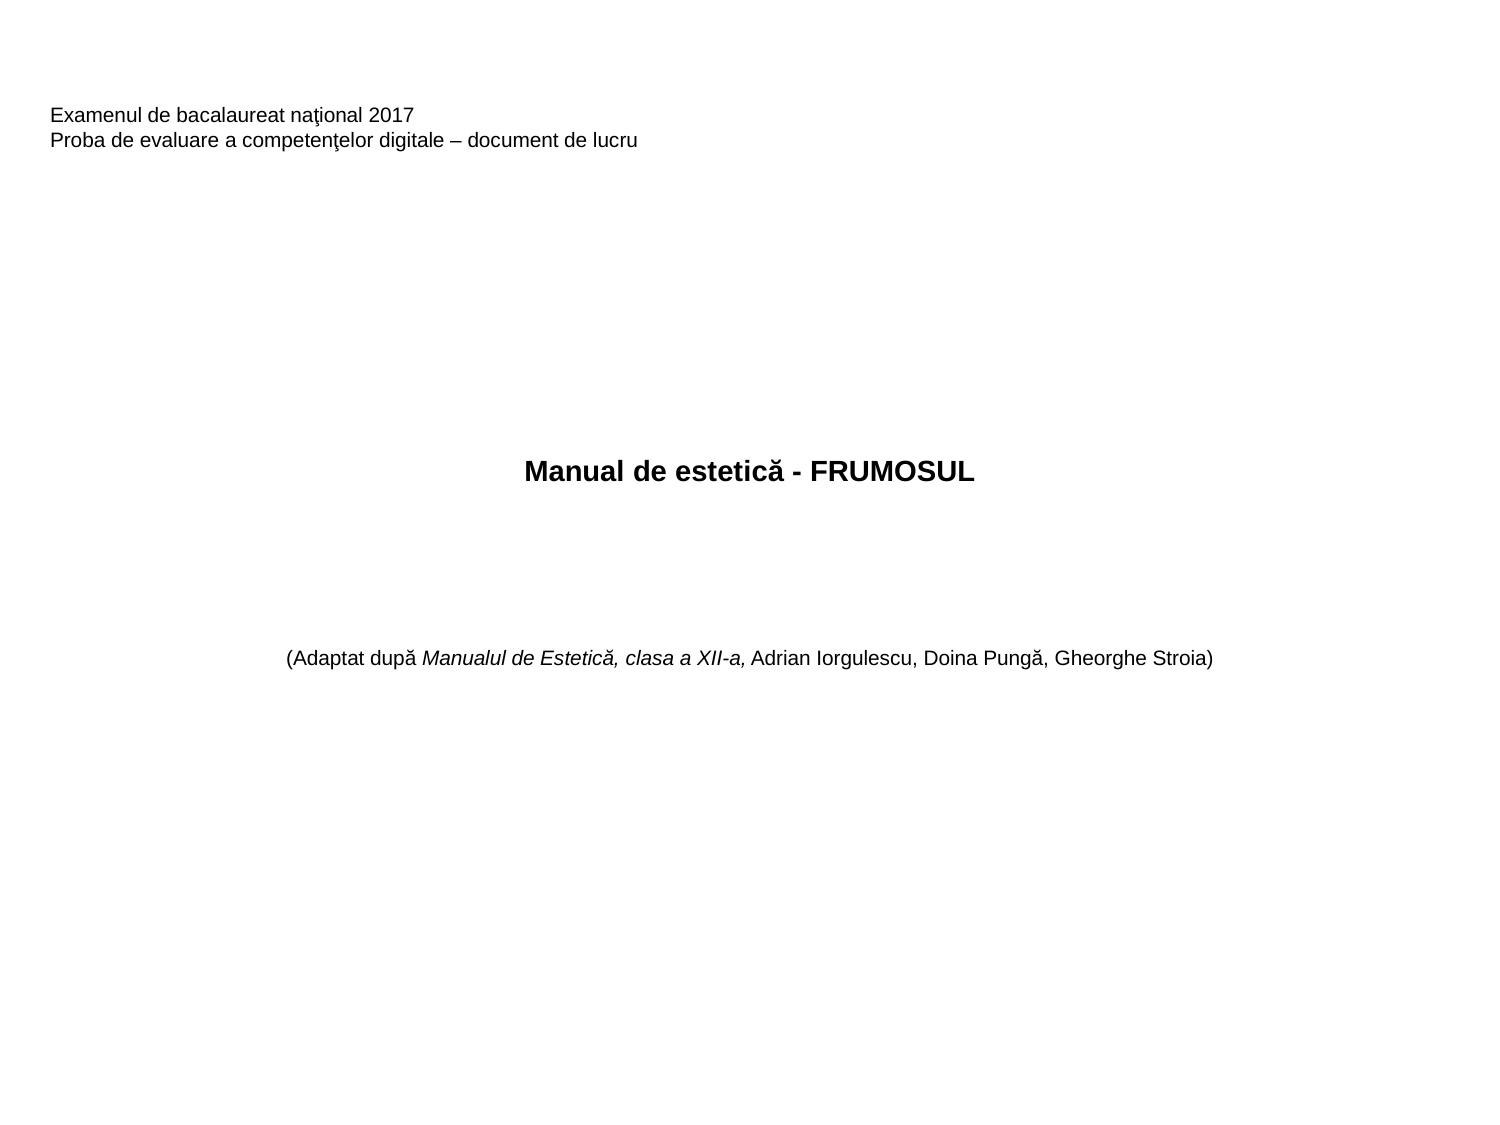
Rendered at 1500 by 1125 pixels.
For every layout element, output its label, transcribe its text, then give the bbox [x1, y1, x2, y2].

text_box Examenul de bacalaureat naţional 2017 Proba de evaluare a competenţelor digitale – document de lucru [35, 94, 1447, 159]
title Manual de estetică - FRUMOSUL [112, 349, 1388, 591]
subtitle (Adaptat după Manualul de Estetică, clasa a XII-a, Adrian Iorgulescu, Doina Pungă, Gheorghe Stroia) [224, 637, 1276, 751]
